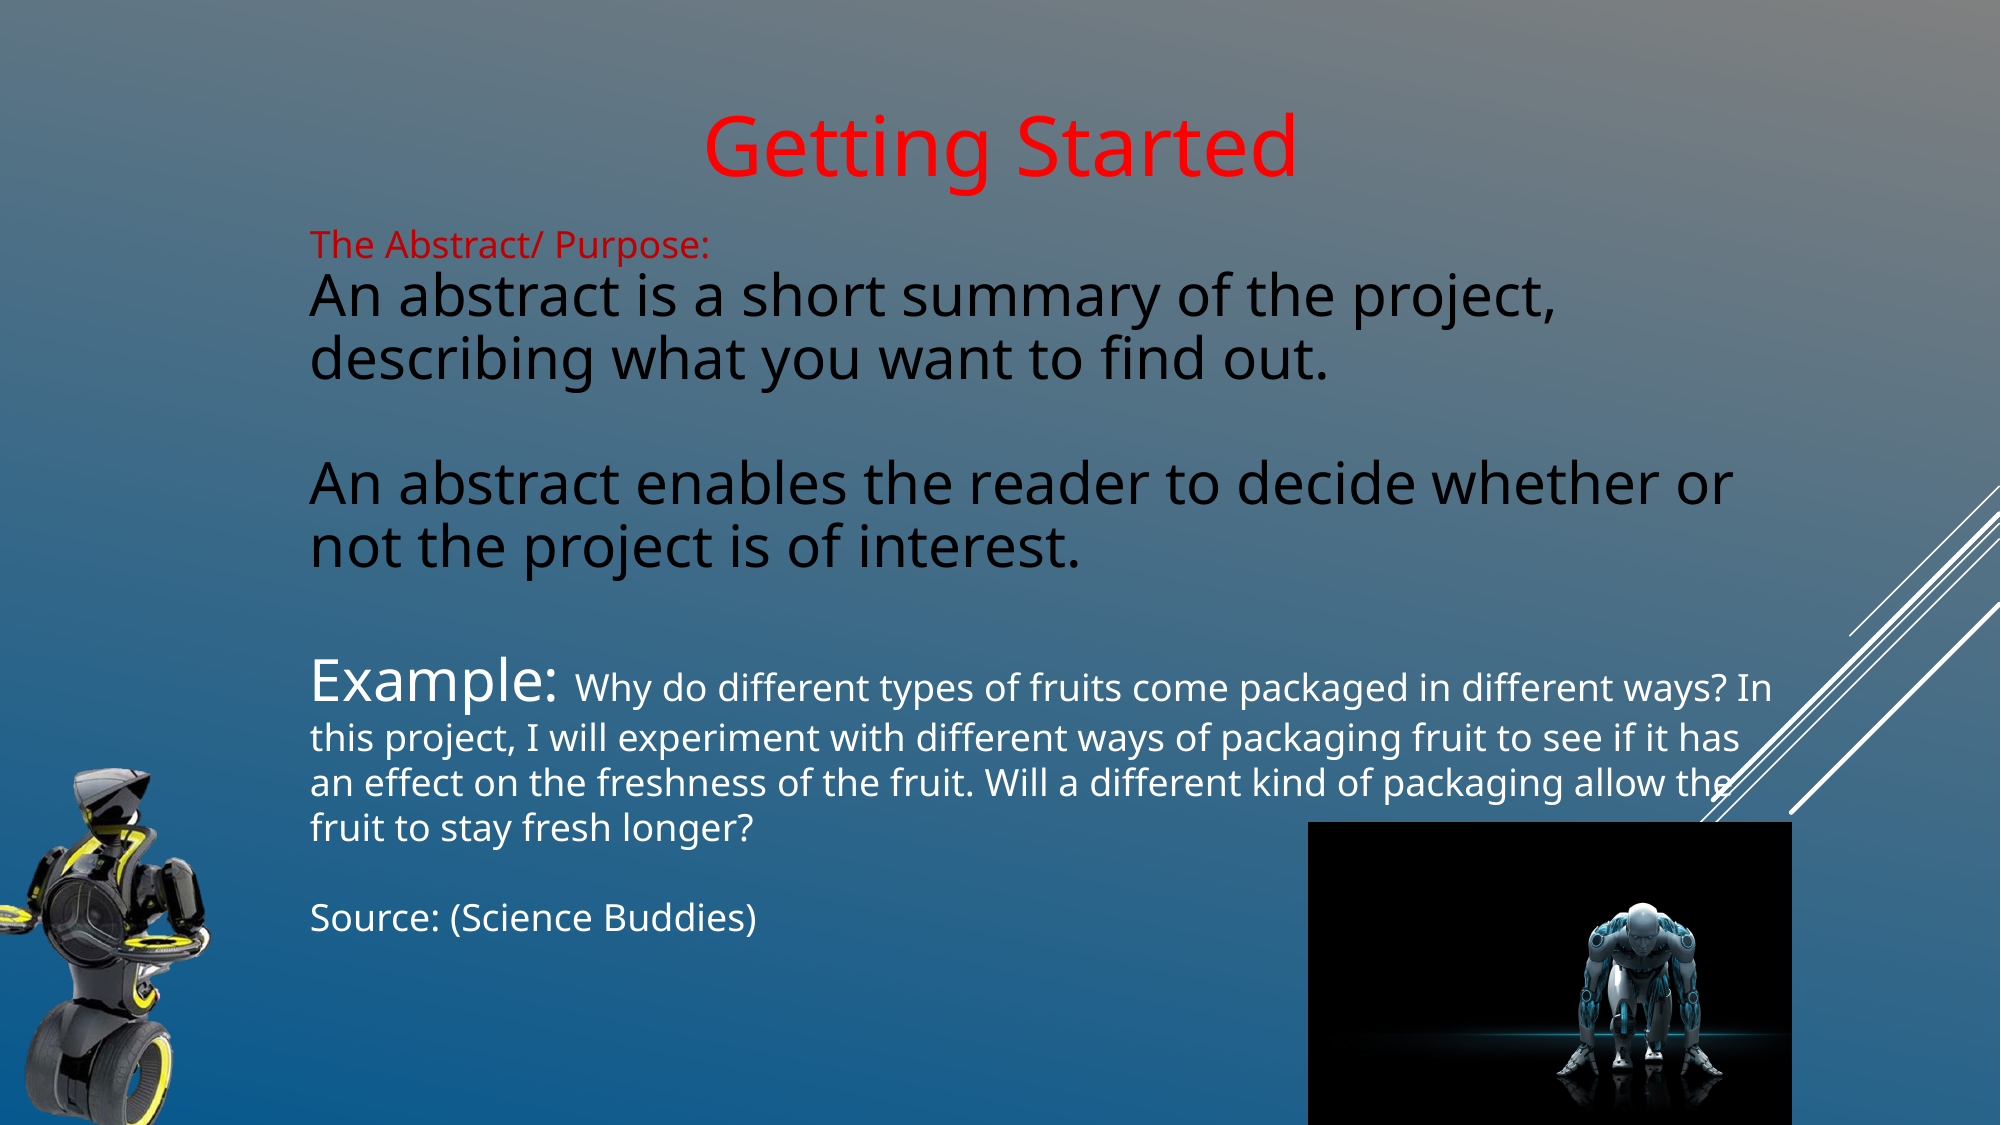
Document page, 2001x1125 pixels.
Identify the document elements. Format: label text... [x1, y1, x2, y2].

picture [0, 765, 277, 1125]
text_box The Abstract/ Purpose: An abstract is a short summary of the project, describing what you want to find out. An abstract enables the reader to decide whether or not the project is of interest. Example: Why do different types of fruits come packaged in different ways? In this project, I will experiment with different ways of packaging fruit to see if it has an effect on the freshness of the fruit. Will a different kind of packaging allow the fruit to stay fresh longer? Source: (Science Buddies) [295, 213, 1807, 946]
picture [1308, 822, 1793, 1125]
text_box Getting Started [687, 86, 1317, 201]
